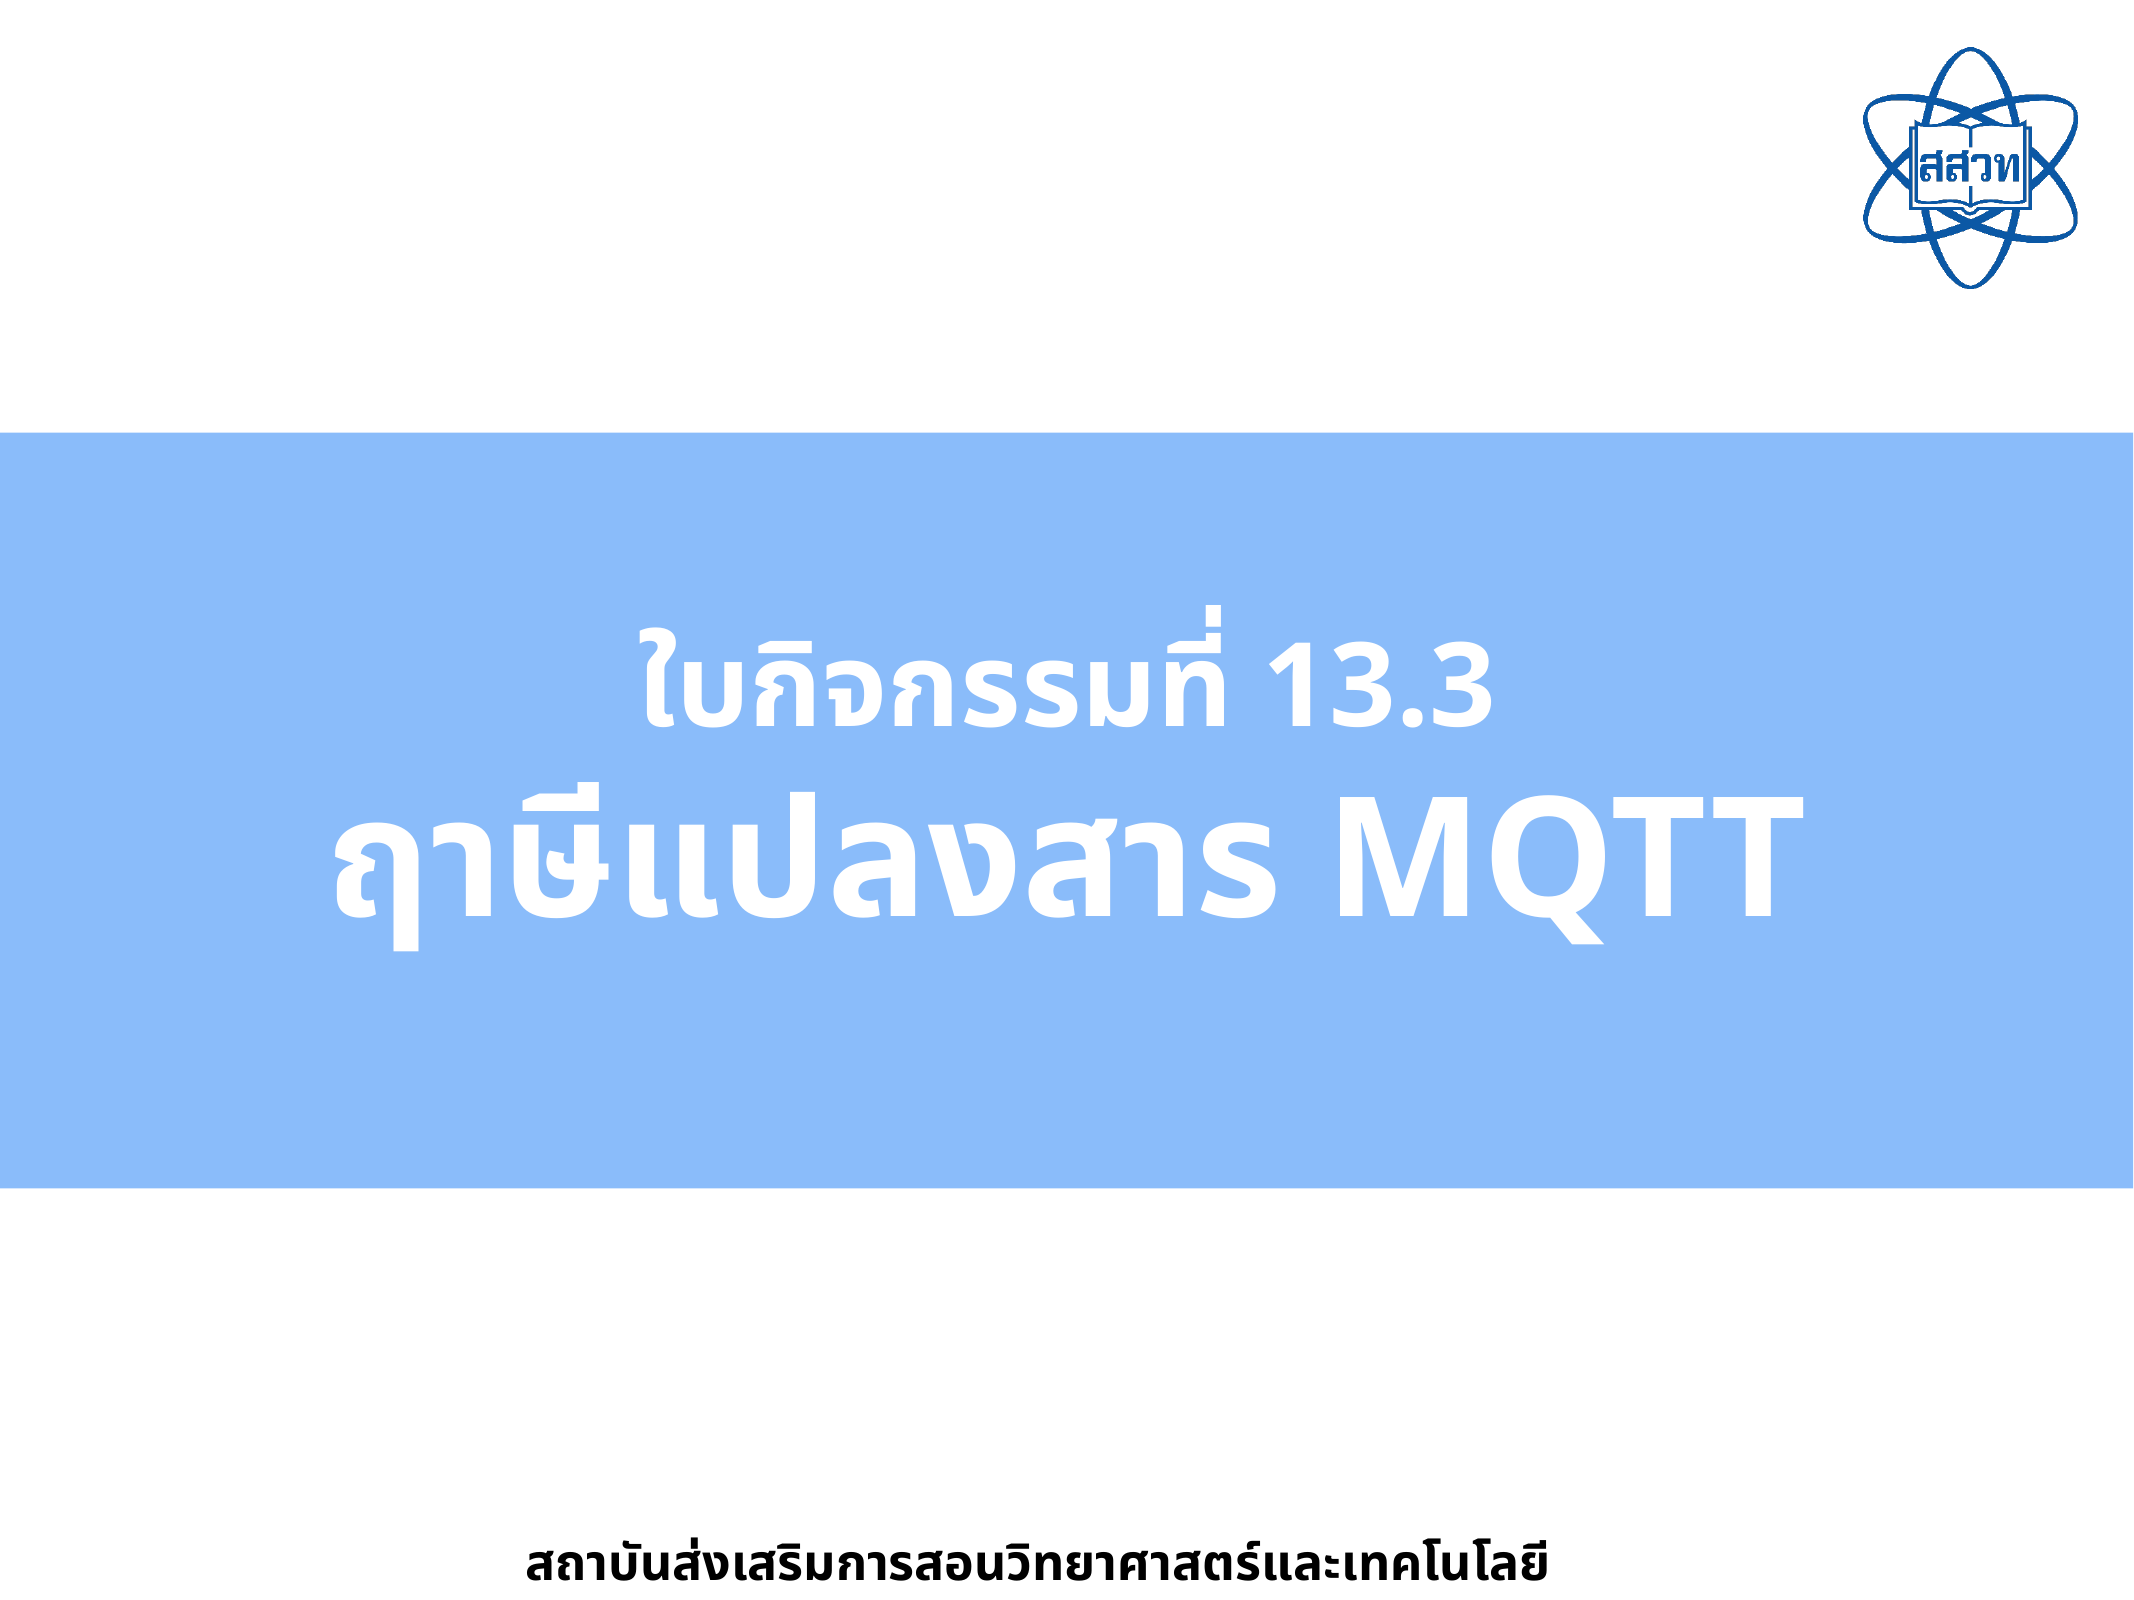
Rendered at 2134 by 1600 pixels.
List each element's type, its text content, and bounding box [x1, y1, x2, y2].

text_box สถาบันส่งเสริมการสอนวิทยาศาสตร์และเทคโนโลยี [74, 1522, 2002, 1589]
text_box [0, 432, 2134, 1189]
text_box ใบกิจกรรมที่ 13.3 ฤาษีแปลงสาร MQTT [208, 602, 1925, 998]
picture [1862, 46, 2079, 290]
